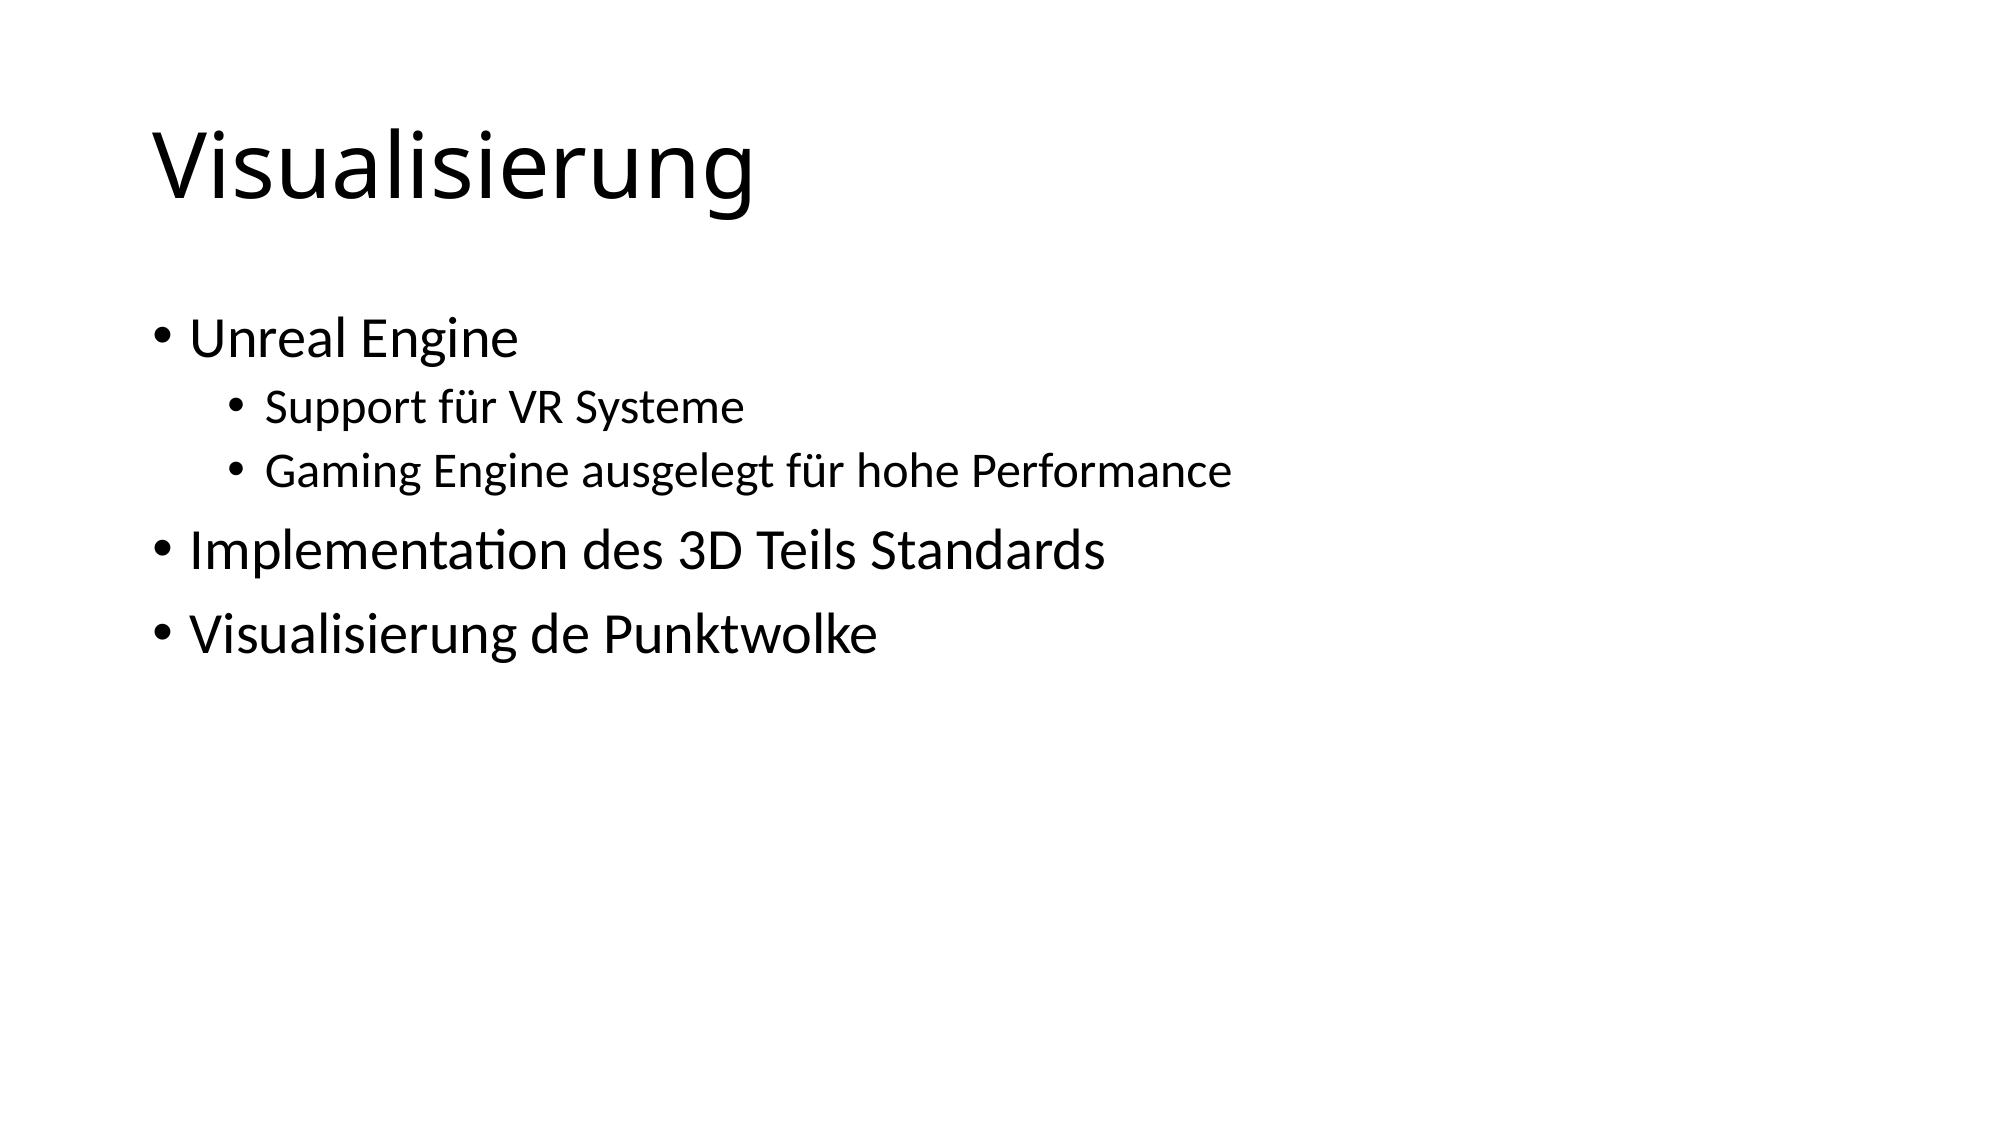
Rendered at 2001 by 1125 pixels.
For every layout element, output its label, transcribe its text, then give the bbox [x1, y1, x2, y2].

title Visualisierung [137, 59, 1863, 278]
list Unreal Engine Support für VR Systeme Gaming Engine ausgelegt für hohe Performance Implementation des 3D Teils Standards Visualisierung de Punktwolke [137, 299, 1863, 1014]
